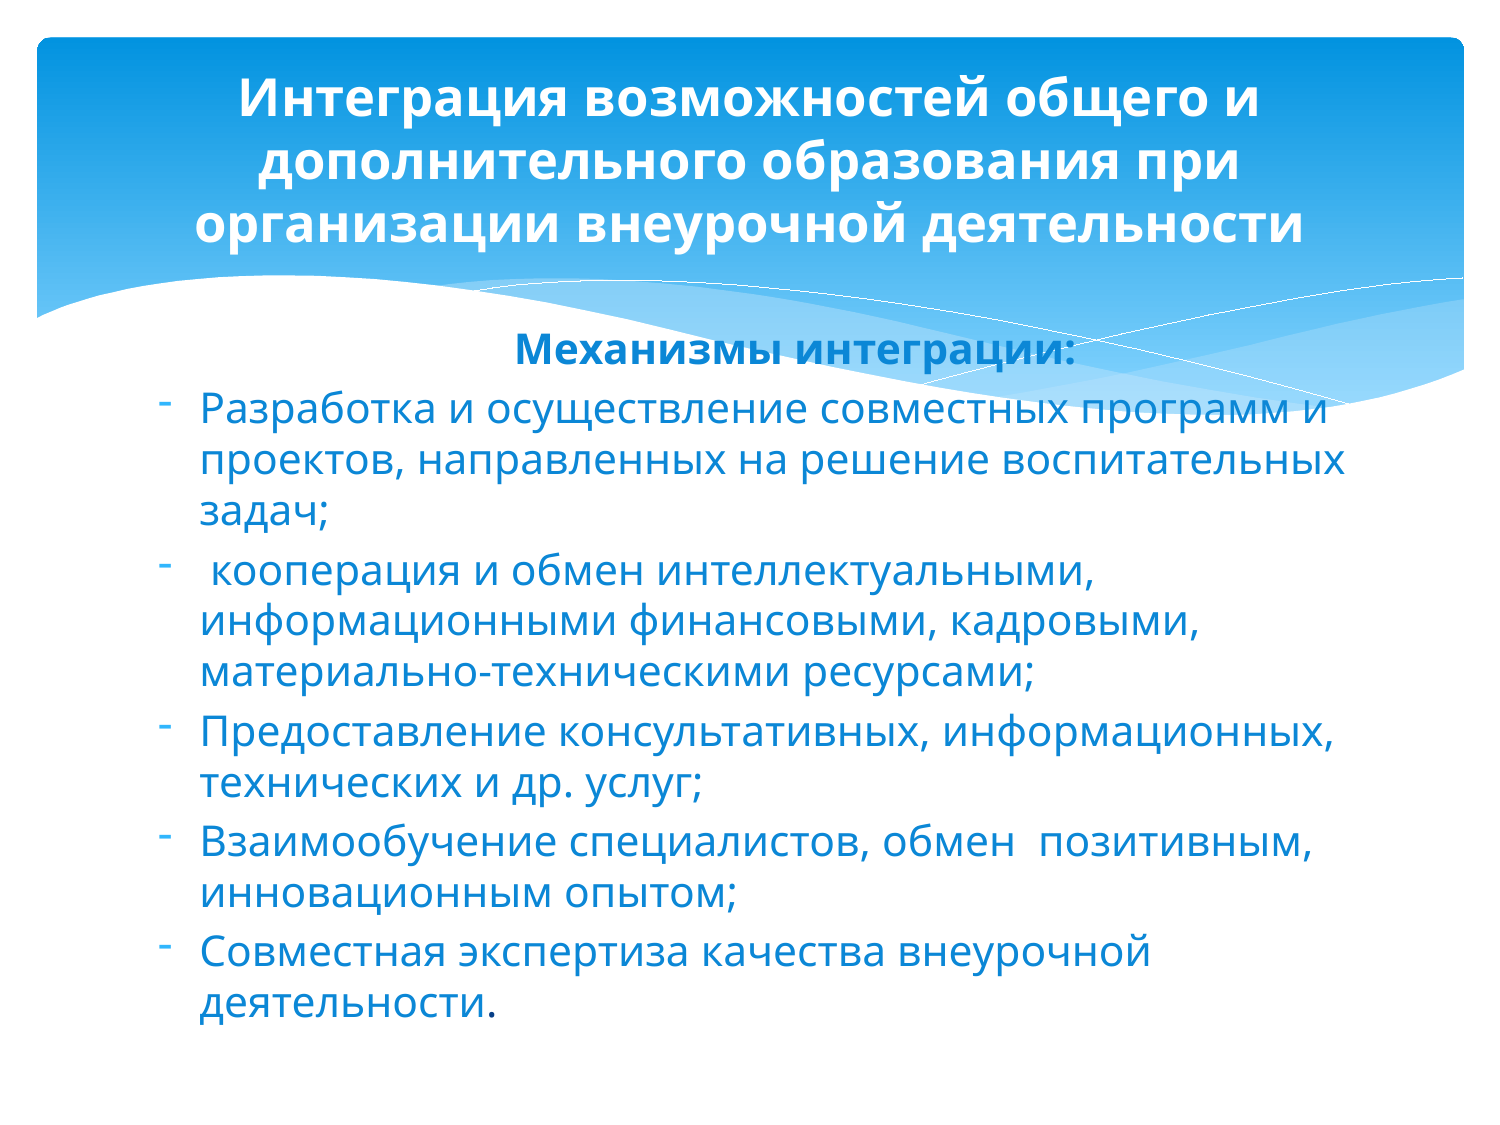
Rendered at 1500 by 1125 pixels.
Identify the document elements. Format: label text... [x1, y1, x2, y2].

title Интеграция возможностей общего и дополнительного образования при организации внеурочной деятельности [75, 55, 1425, 261]
list Механизмы интеграции: Разработка и осуществление совместных программ и проектов, направленных на решение воспитательных задач; кооперация и обмен интеллектуальными, информационными финансовыми, кадровыми, материально-техническими ресурсами; Предоставление консультативных, информационных, технических и др. услуг; Взаимообучение специалистов, обмен позитивным, инновационным опытом; Совместная экспертиза качества внеурочной деятельности. [143, 314, 1447, 1035]
